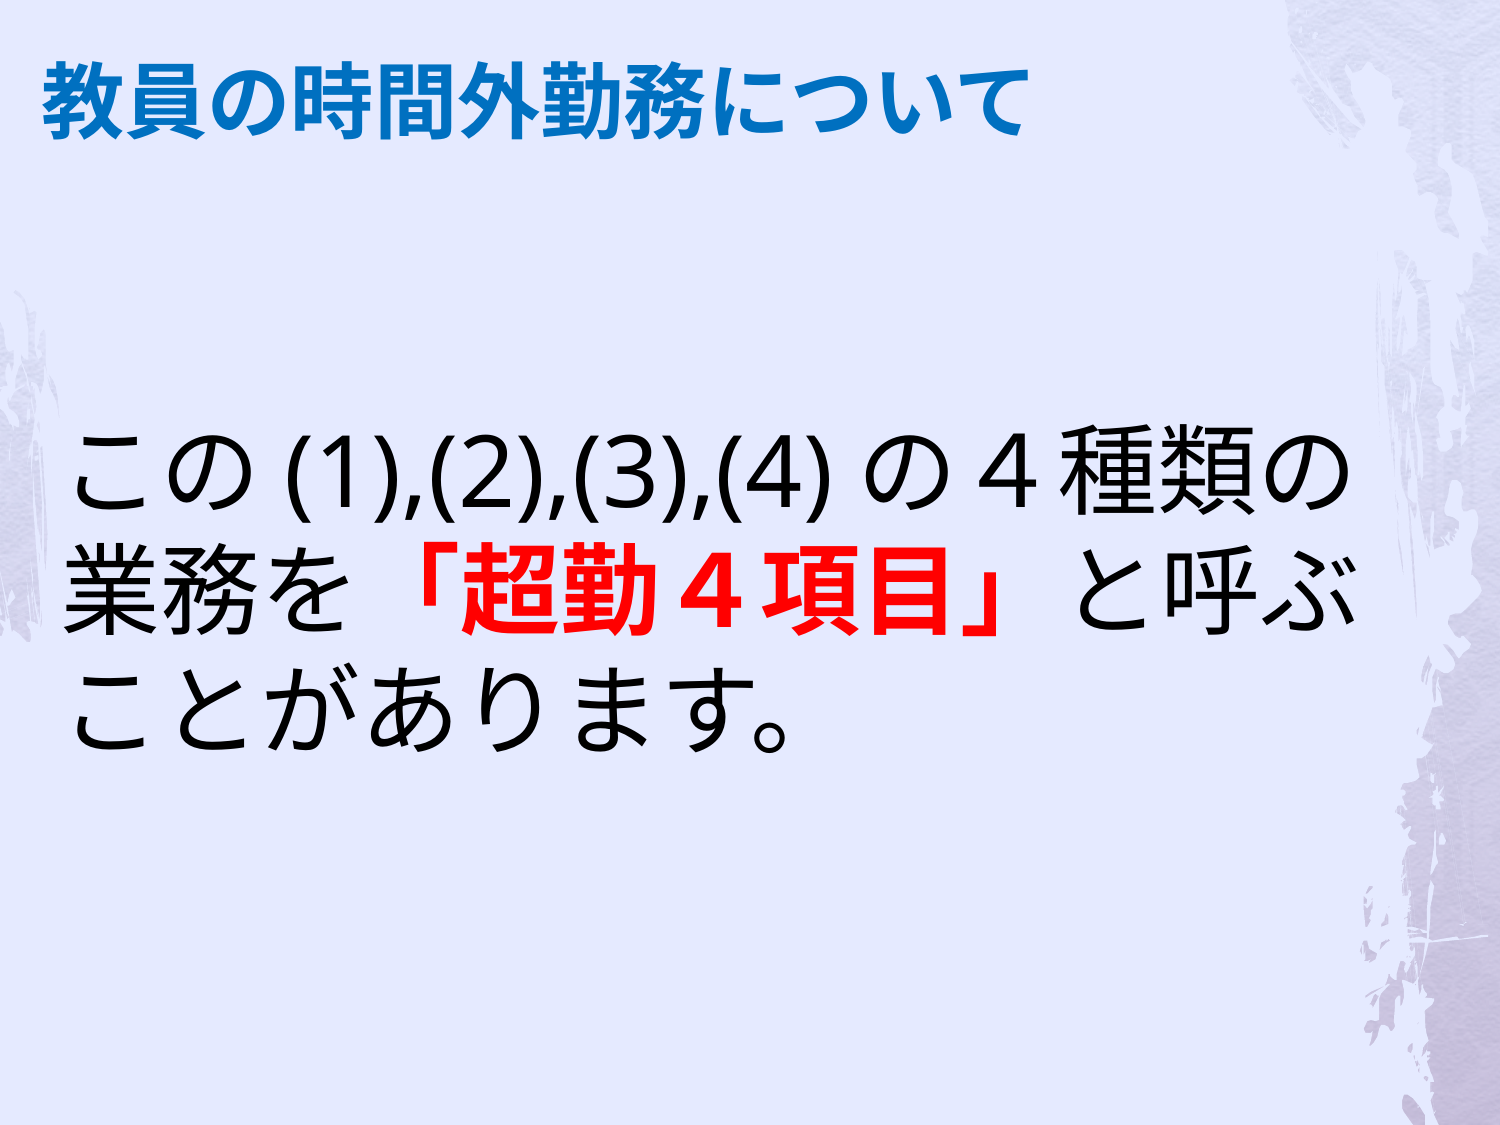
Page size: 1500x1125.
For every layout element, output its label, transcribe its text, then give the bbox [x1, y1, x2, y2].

text_box 教員の時間外勤務について [41, 45, 1392, 149]
text_box この(1),(2),(3),(4)の４種類の業務を「超勤４項目」と呼ぶことがあります。 [45, 400, 1452, 775]
